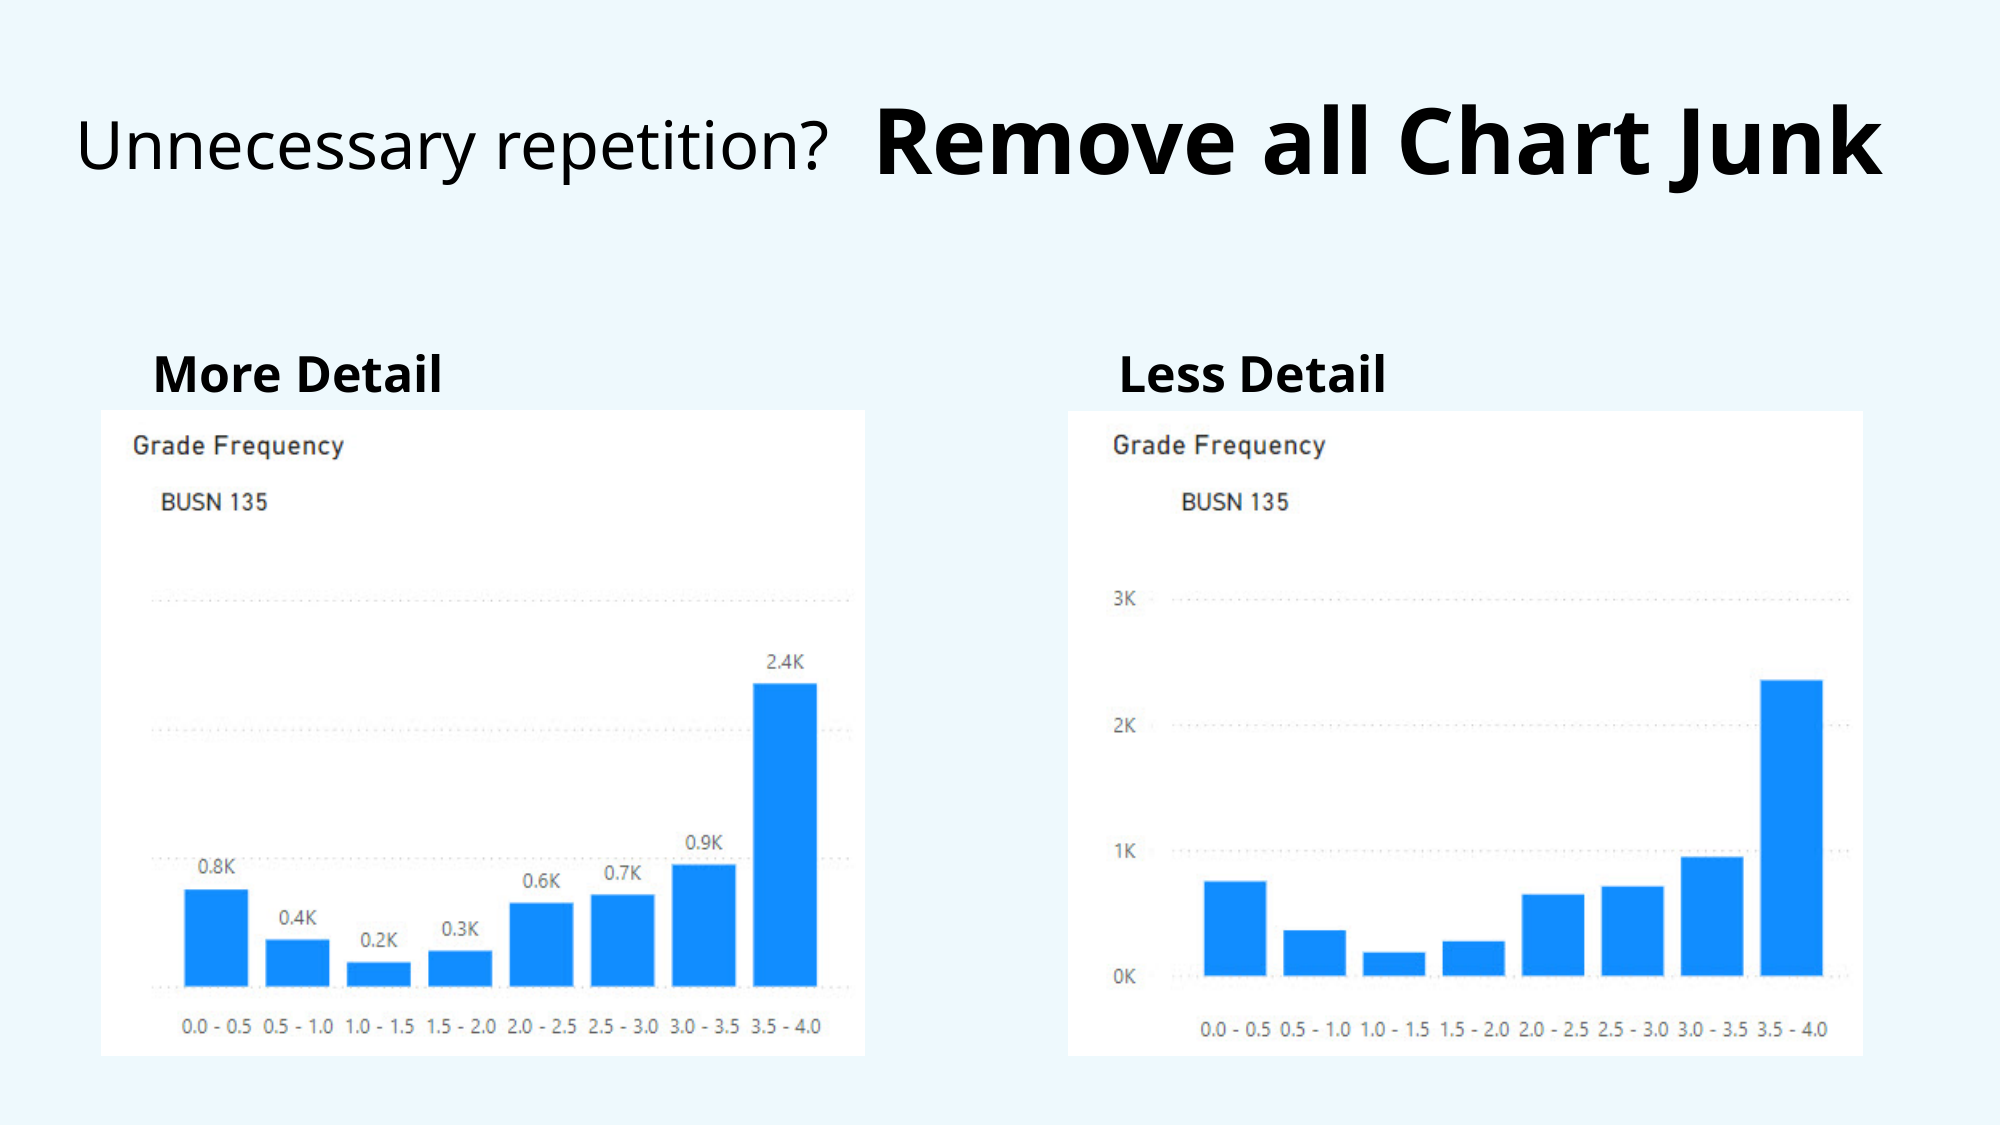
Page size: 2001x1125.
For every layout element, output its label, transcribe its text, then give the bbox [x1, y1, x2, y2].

list More Detail [137, 275, 984, 411]
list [1068, 410, 1863, 1057]
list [101, 410, 866, 1057]
title Remove all Chart Junk [857, 66, 1925, 225]
text_box Unnecessary repetition? [60, 95, 896, 191]
list Less Detail [1103, 275, 1954, 411]
